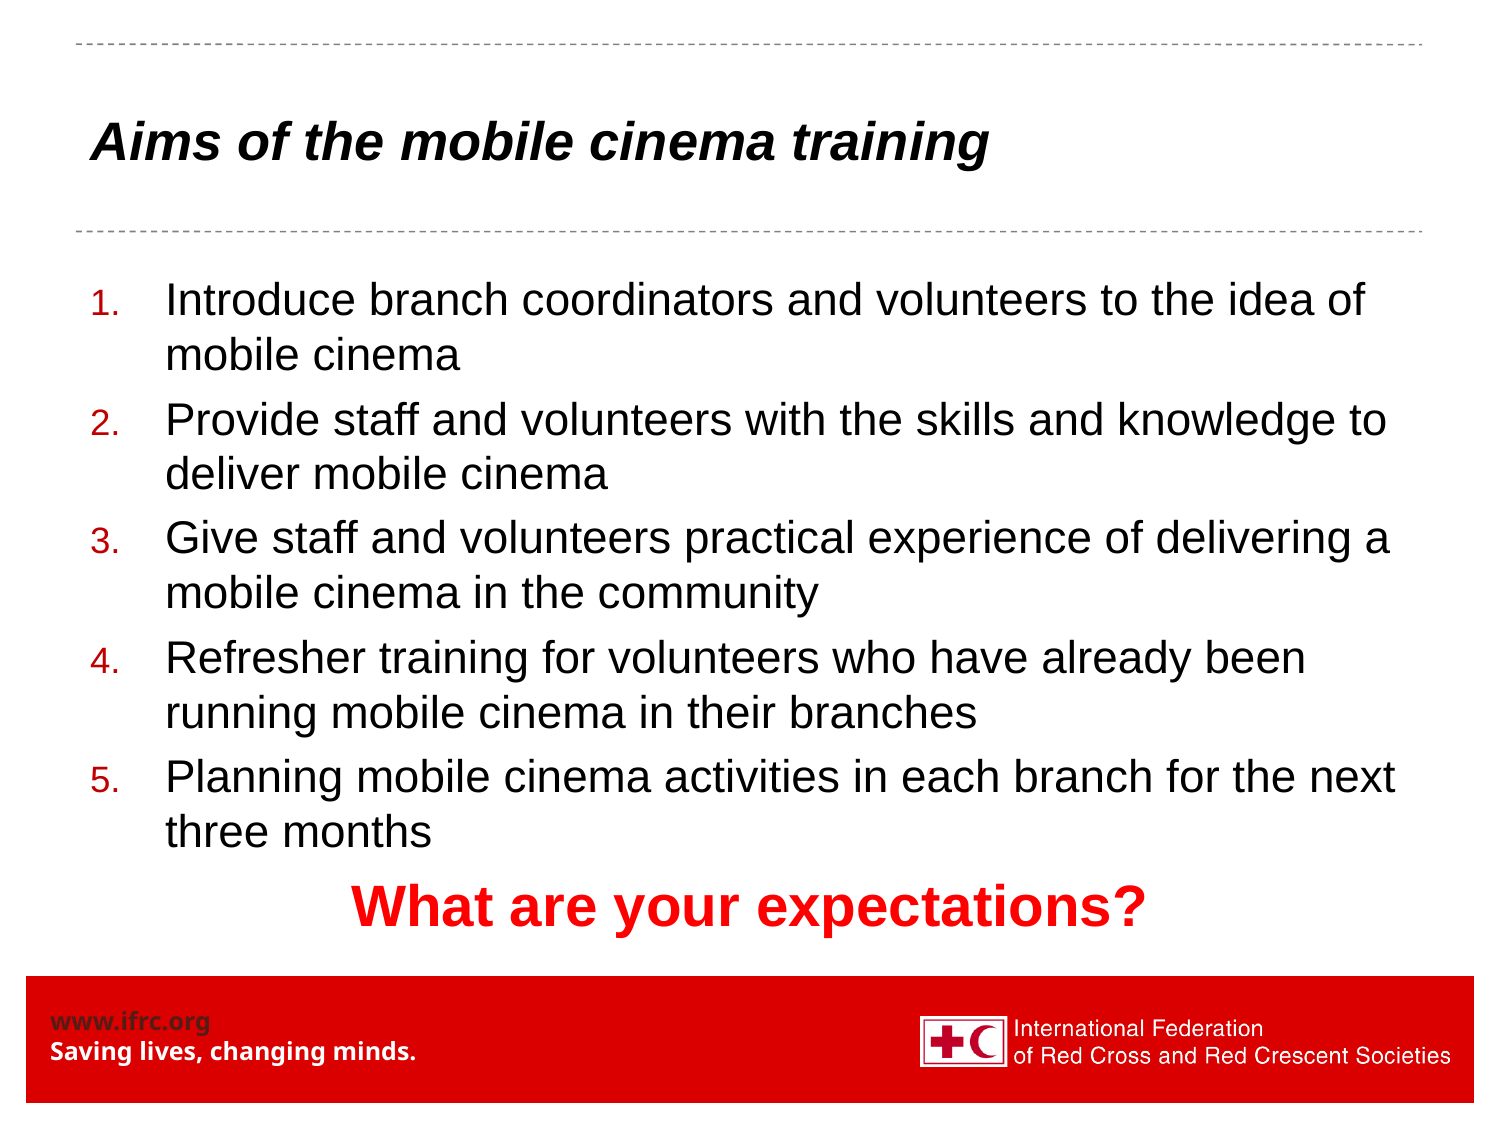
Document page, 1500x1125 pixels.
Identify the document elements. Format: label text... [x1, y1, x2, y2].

list Introduce branch coordinators and volunteers to the idea of mobile cinema Provide staff and volunteers with the skills and knowledge to deliver mobile cinema Give staff and volunteers practical experience of delivering a mobile cinema in the community Refresher training for volunteers who have already been running mobile cinema in their branches Planning mobile cinema activities in each branch for the next three months What are your expectations? [75, 262, 1425, 953]
title Aims of the mobile cinema training [75, 45, 1425, 233]
picture [920, 1016, 1450, 1067]
